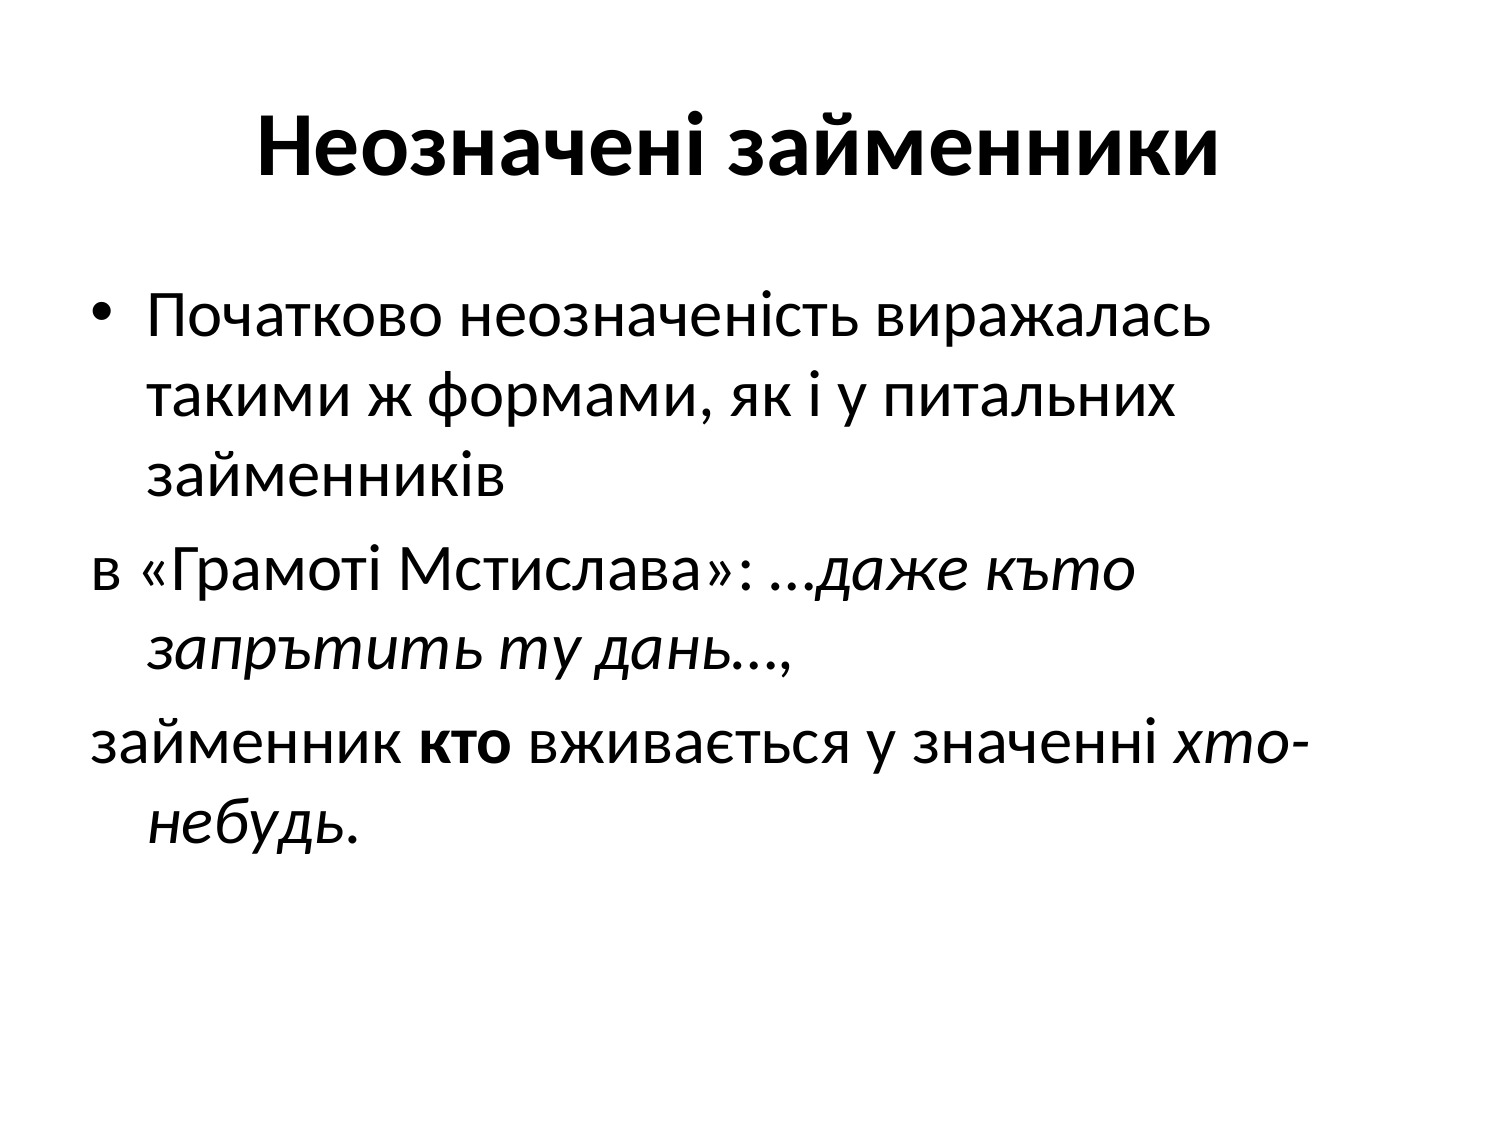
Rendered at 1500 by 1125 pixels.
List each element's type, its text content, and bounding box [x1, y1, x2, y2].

title Неозначені займенники [75, 45, 1425, 233]
list Початково неозначеність виражалась такими ж формами, як і у питальних займенників в «Грамоті Мстислава»: …даже къто запрътить ту дань…, займенник кто вживається у значенні хто-небудь. [75, 262, 1425, 1005]
